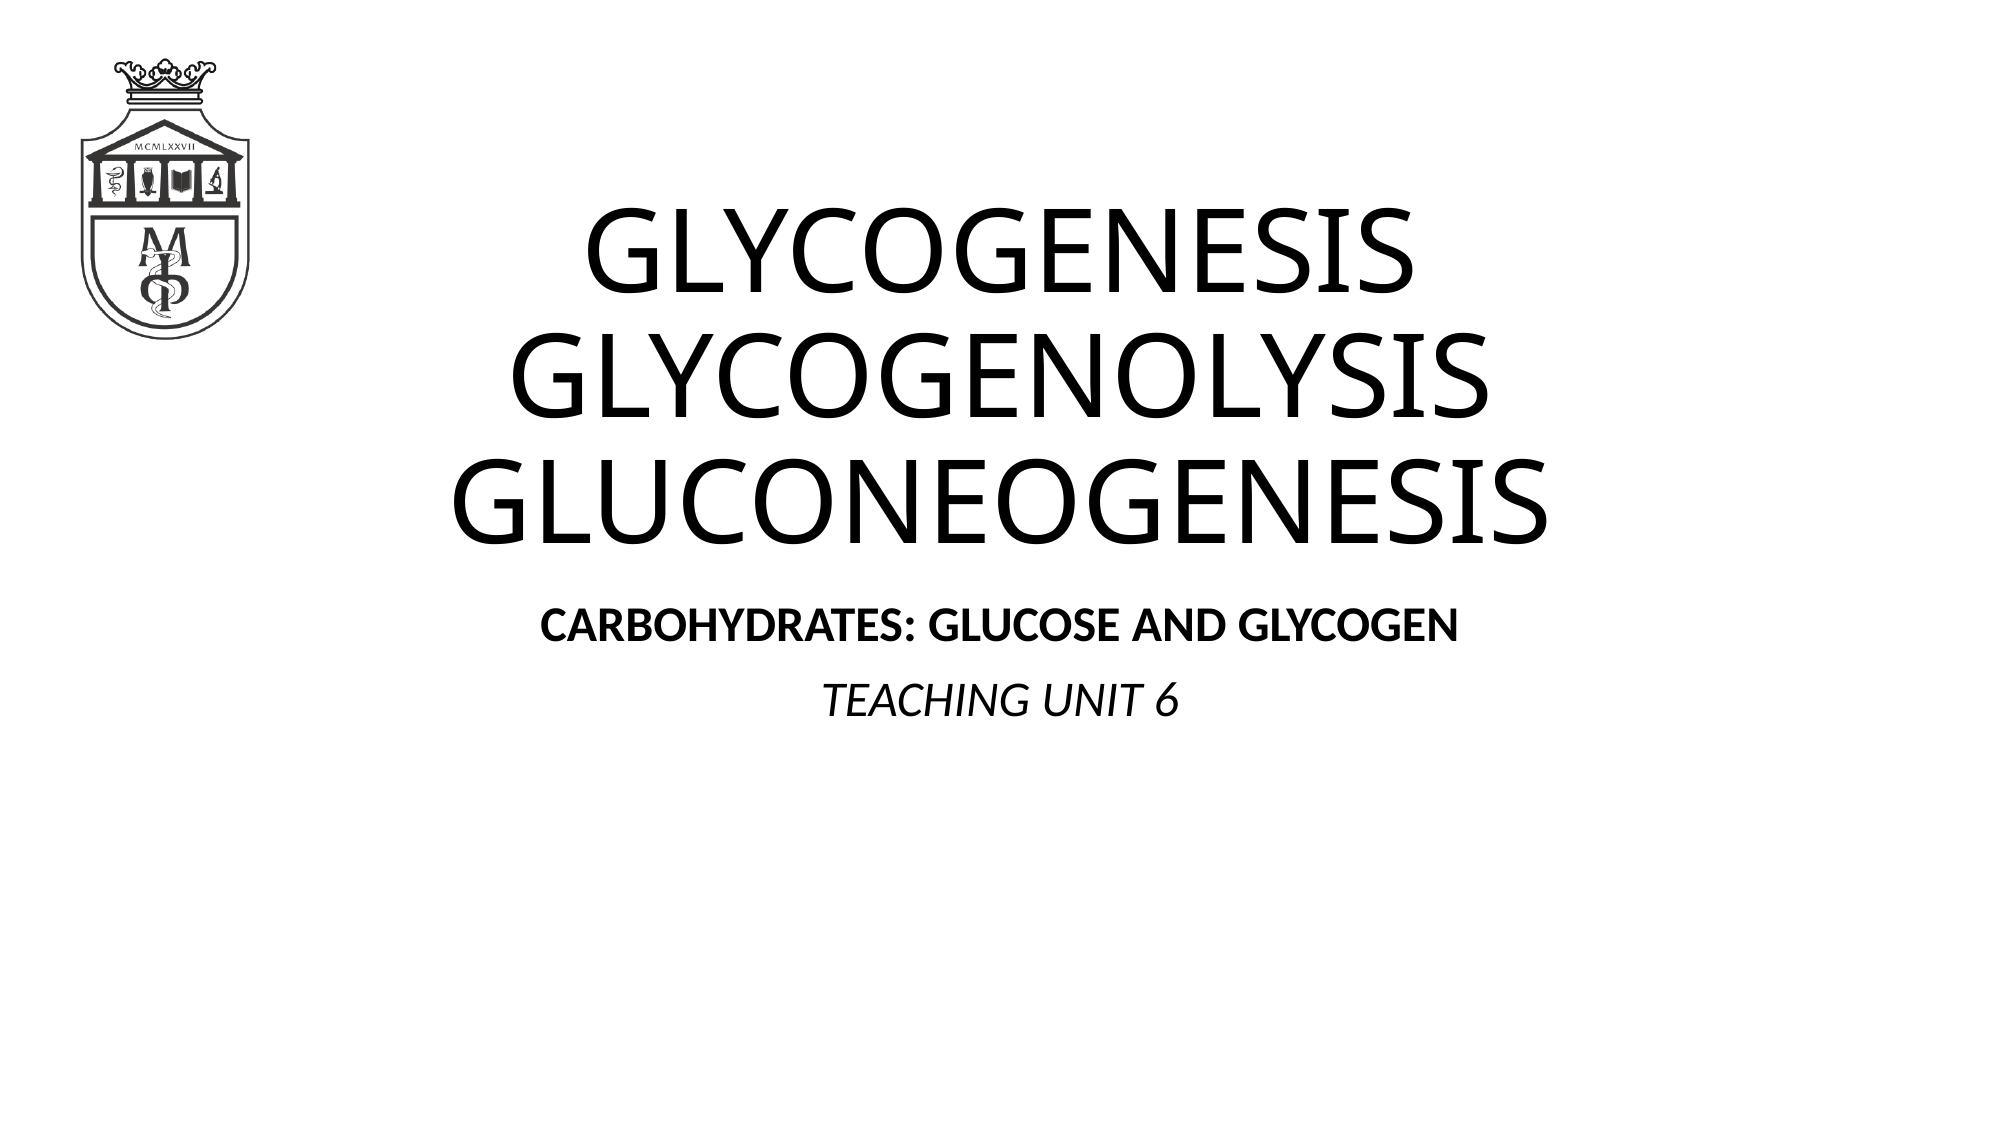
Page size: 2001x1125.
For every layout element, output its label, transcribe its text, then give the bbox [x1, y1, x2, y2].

subtitle CARBOHYDRATES: GLUCOSE AND GLYCOGEN TEACHING UNIT 6 [249, 590, 1750, 863]
title GLYCOGENESIS GLYCOGENOLYSIS GLUCONEOGENESIS [249, 184, 1750, 576]
picture [80, 58, 250, 340]
